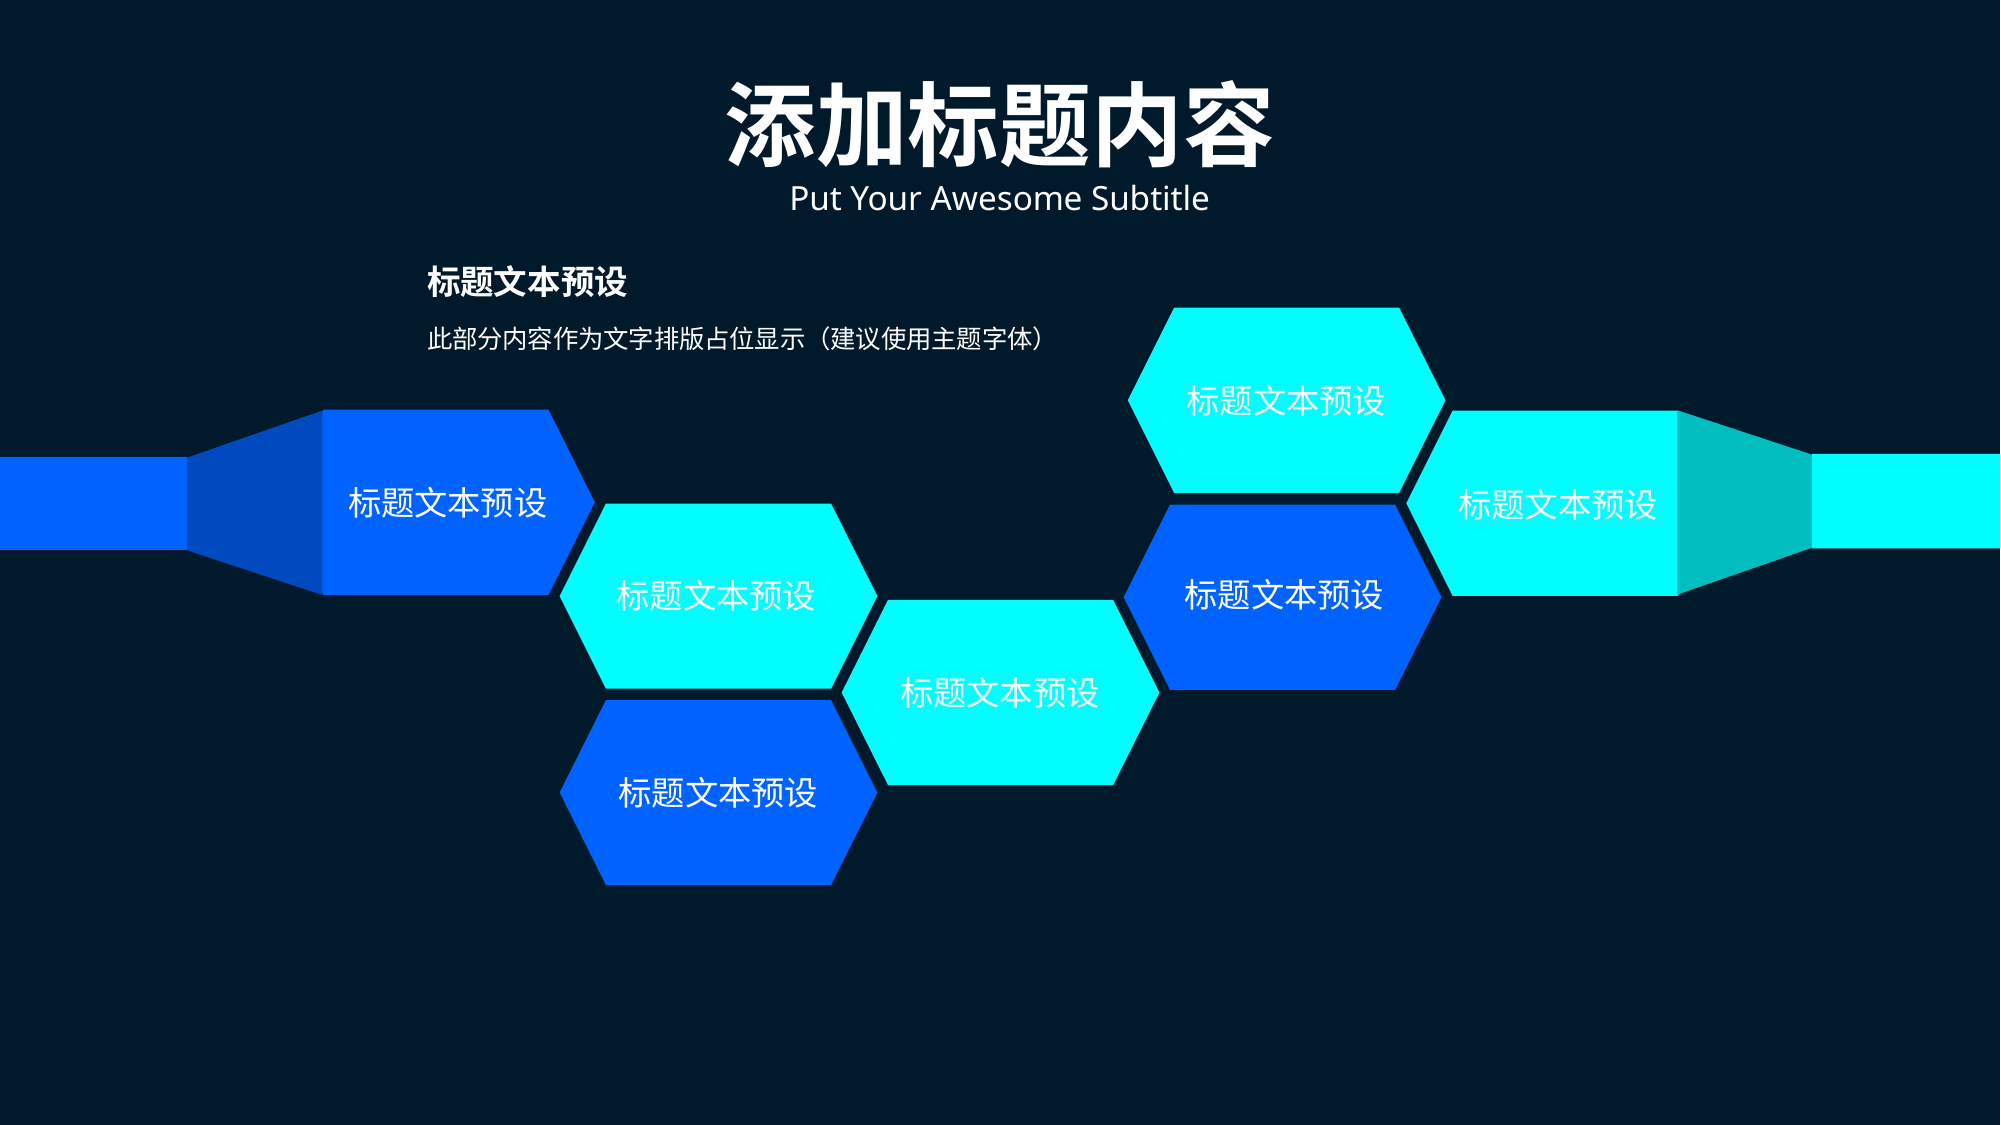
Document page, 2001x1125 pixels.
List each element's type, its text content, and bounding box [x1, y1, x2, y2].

text_box [1126, 306, 1447, 494]
text_box [558, 502, 879, 690]
text_box Put Your Awesome Subtitle [774, 169, 1226, 225]
text_box 标题文本预设 [1182, 574, 1385, 615]
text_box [427, 261, 1309, 385]
text_box 标题文本预设 [1184, 380, 1387, 421]
text_box 添加标题内容 [709, 60, 1291, 185]
text_box 标题文本预设 [616, 772, 819, 813]
text_box [558, 698, 879, 887]
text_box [0, 409, 595, 595]
text_box [1122, 503, 1443, 691]
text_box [1406, 410, 2000, 596]
text_box 标题文本预设 [614, 575, 817, 617]
text_box [840, 598, 1161, 787]
text_box 标题文本预设 [897, 672, 1100, 713]
